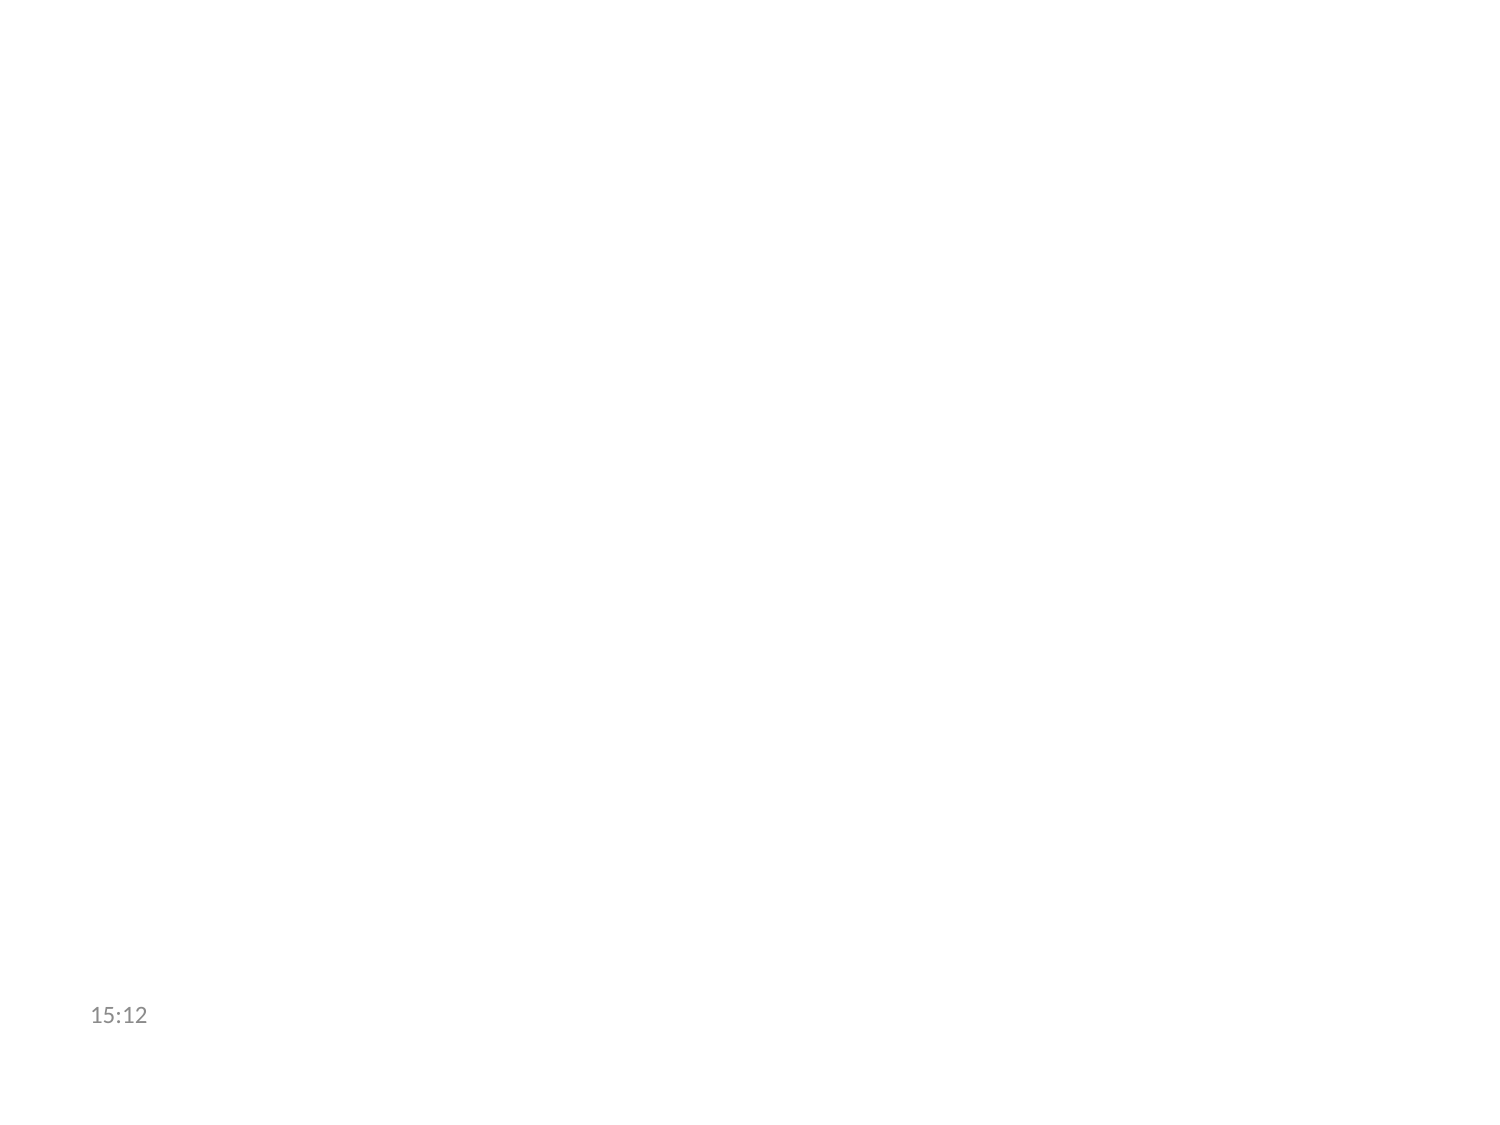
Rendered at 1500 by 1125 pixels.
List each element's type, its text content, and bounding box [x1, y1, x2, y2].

text_box 15:35 [75, 983, 425, 1044]
